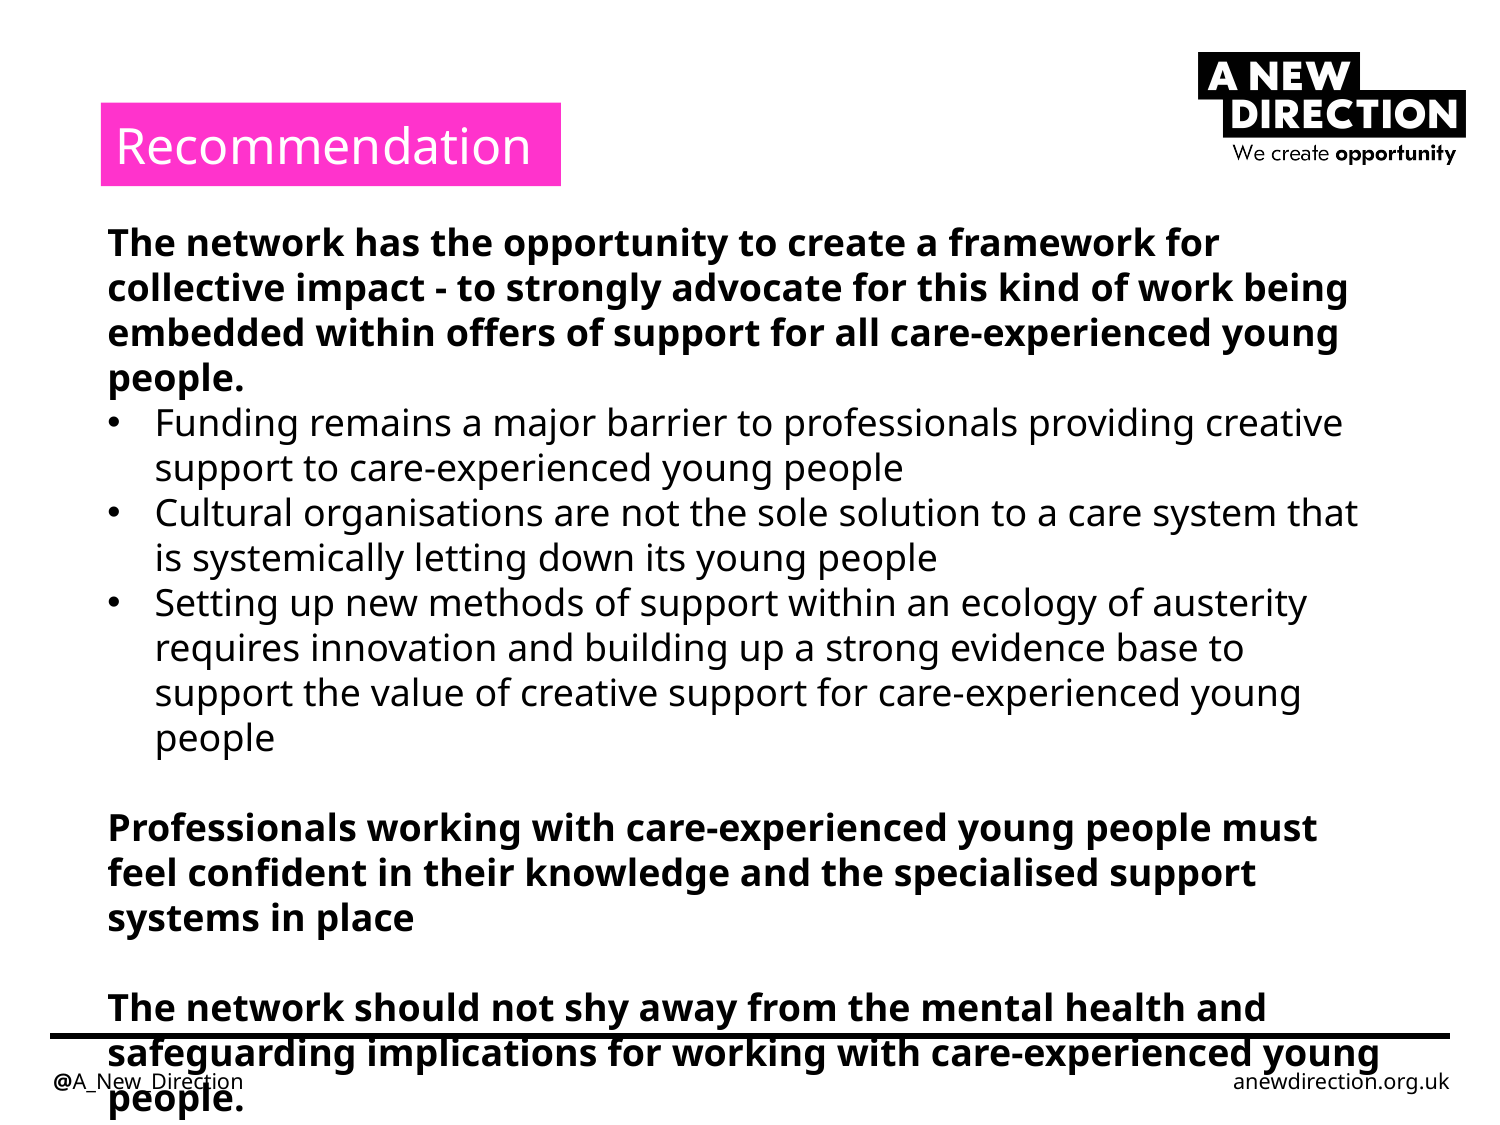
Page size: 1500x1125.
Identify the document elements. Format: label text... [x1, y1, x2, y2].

picture [1198, 52, 1466, 165]
text_box [50, 1033, 92, 1039]
text_box The network has the opportunity to create a framework for collective impact - to strongly advocate for this kind of work being embedded within offers of support for all care-experienced young people. Funding remains a major barrier to professionals providing creative support to care-experienced young people Cultural organisations are not the sole solution to a care system that is systemically letting down its young people Setting up new methods of support within an ecology of austerity requires innovation and building up a strong evidence base to support the value of creative support for care-experienced young people Professionals working with care-experienced young people must feel confident in their knowledge and the specialised support systems in place The network should not shy away from the mental health and safeguarding implications for working with care-experienced young people. [92, 211, 1407, 1125]
text_box @A_New_Direction [53, 1063, 92, 1094]
text_box [1407, 1033, 1450, 1039]
text_box anewdirection.org.uk [1407, 1063, 1450, 1094]
text_box Recommendations [100, 102, 561, 187]
